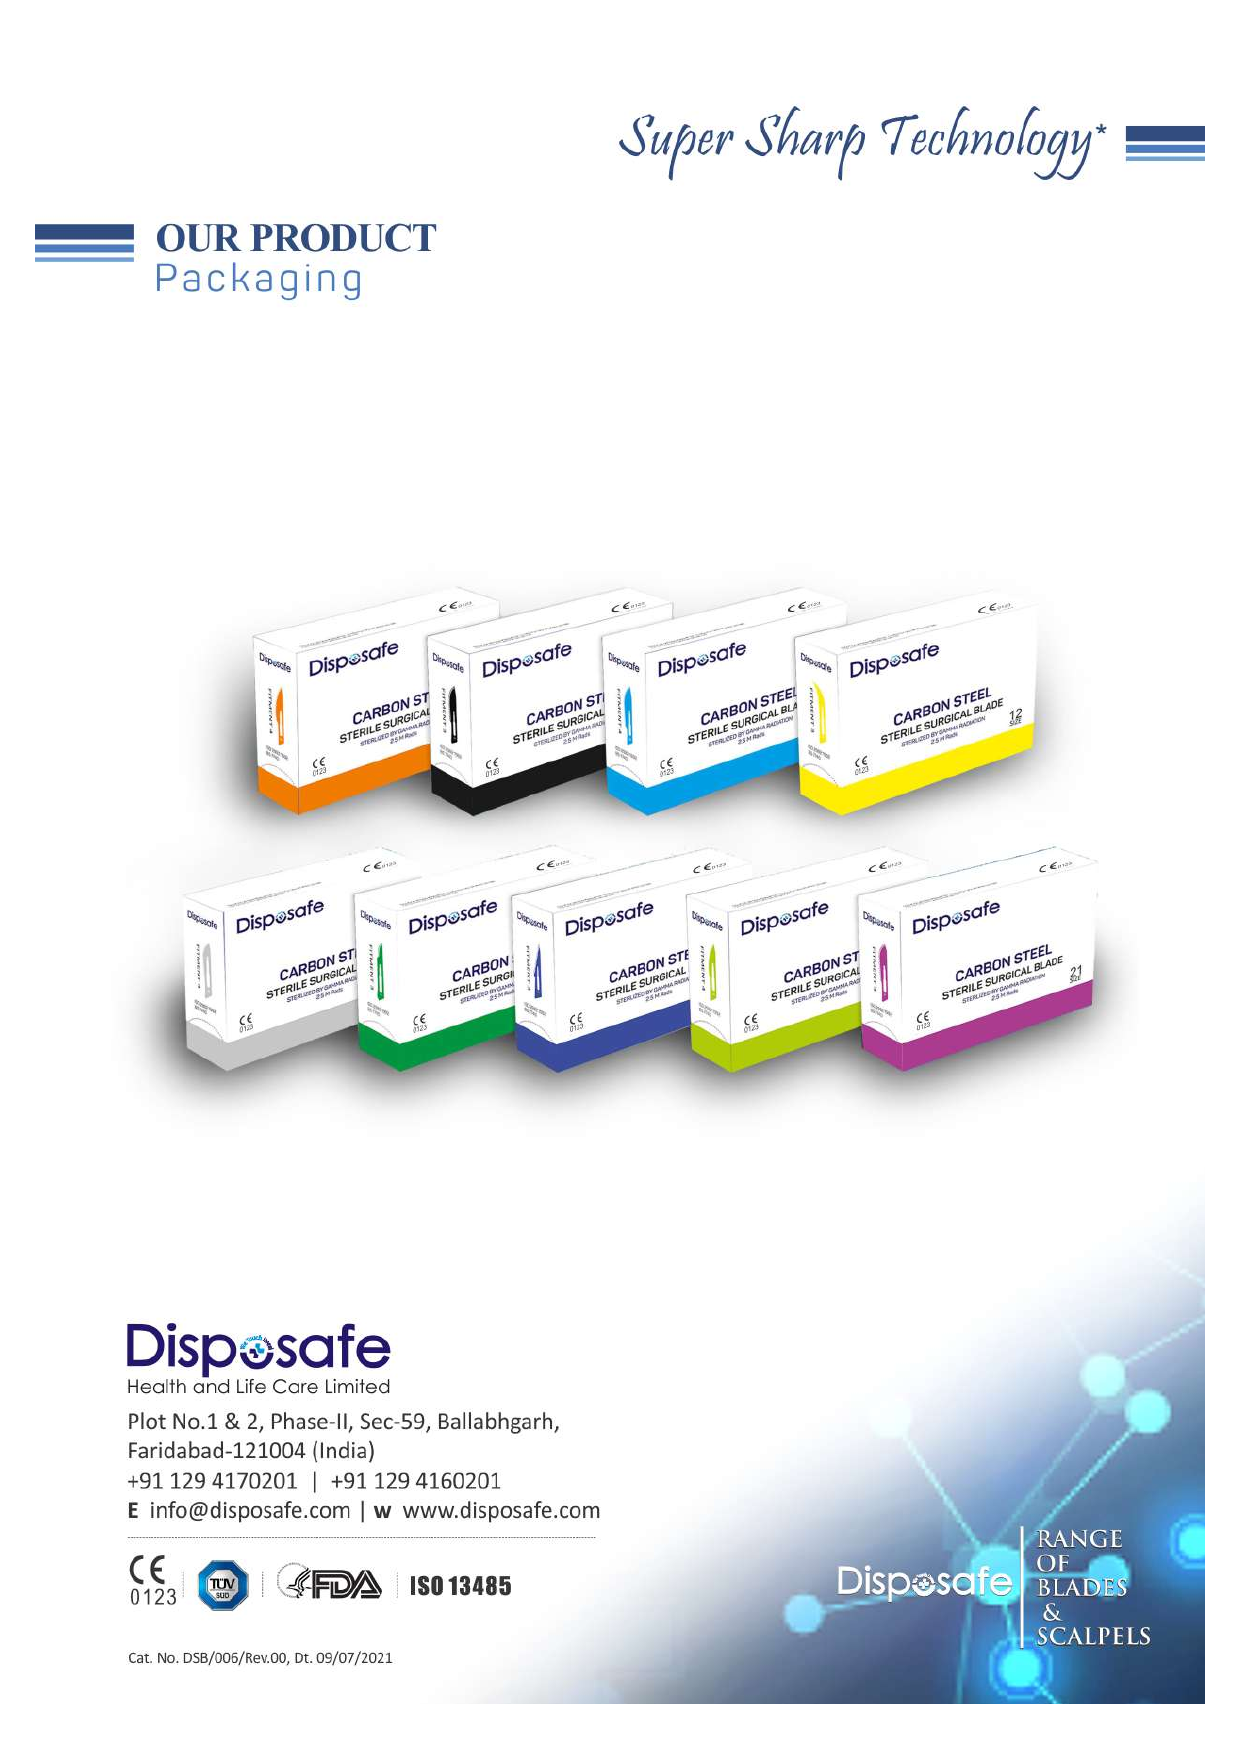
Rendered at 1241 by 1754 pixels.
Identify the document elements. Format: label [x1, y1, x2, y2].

list [35, 49, 1205, 1704]
